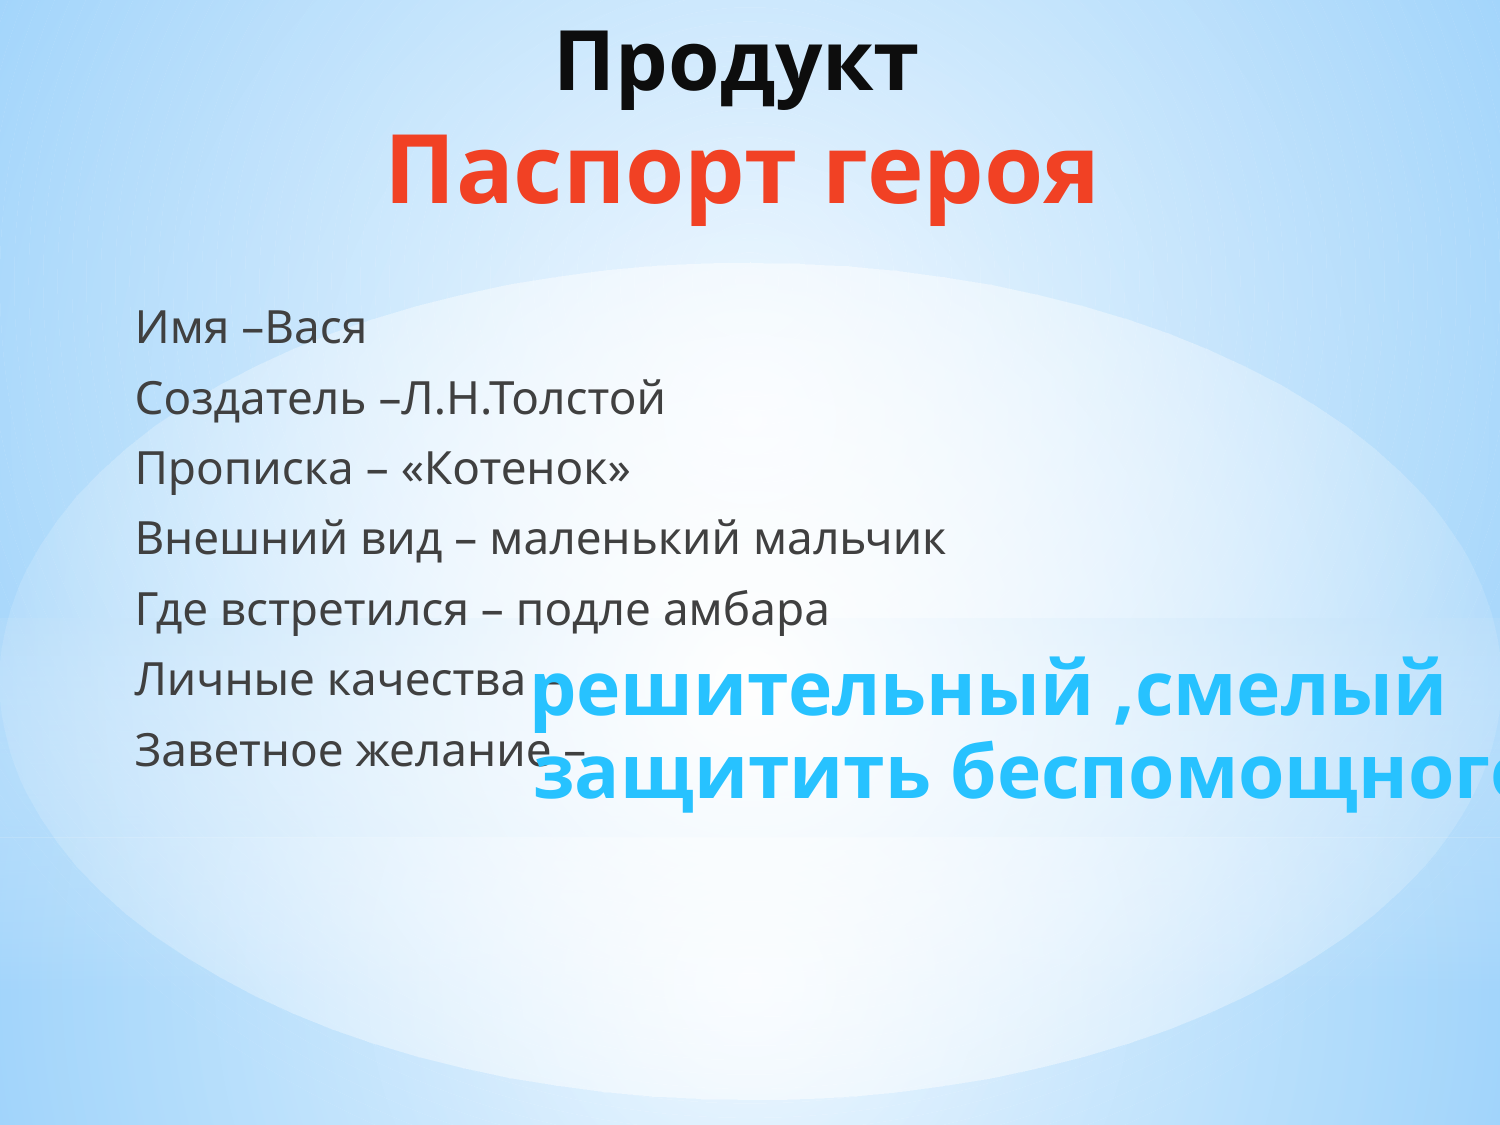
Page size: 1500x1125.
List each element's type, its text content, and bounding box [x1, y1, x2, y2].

text_box защитить беспомощного [516, 715, 1500, 821]
list Имя –Вася Создатель –Л.Н.Толстой Прописка – «Котенок» Внешний вид – маленький мальчик Где встретился – подле амбара Личные качества – Заветное желание – [112, 290, 1152, 1034]
title Паспорт героя [80, 100, 1431, 288]
text_box решительный ,смелый [514, 633, 1463, 739]
text_box Продукт [539, 0, 936, 115]
